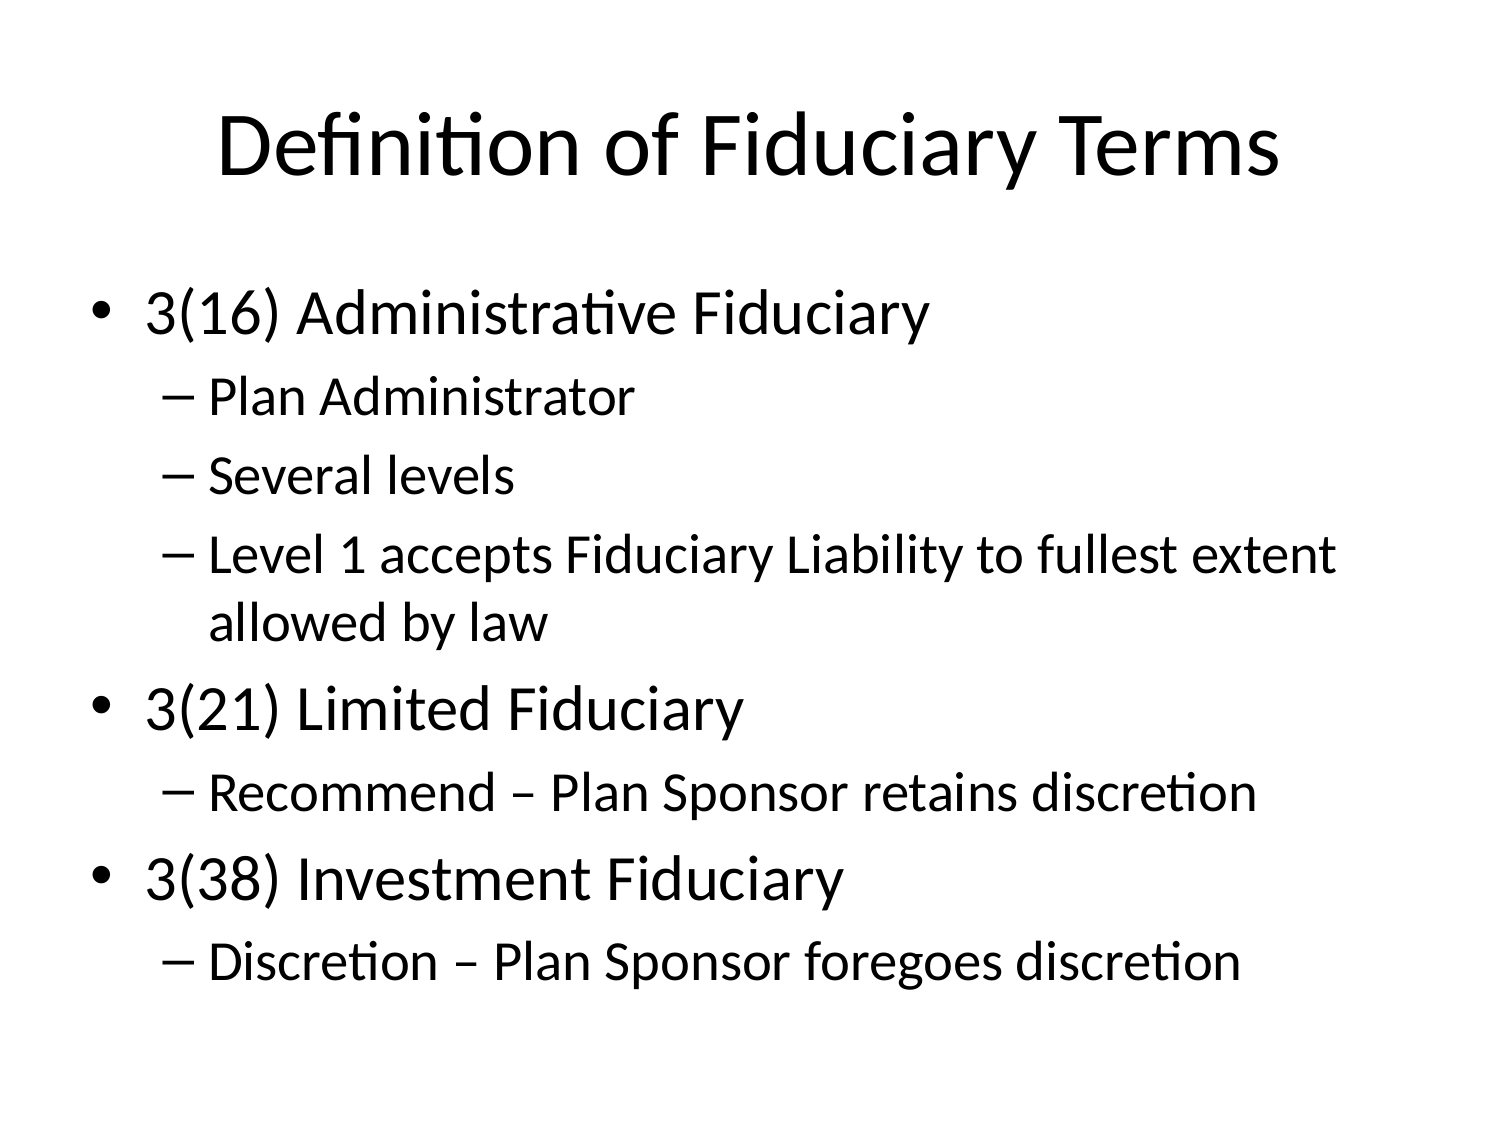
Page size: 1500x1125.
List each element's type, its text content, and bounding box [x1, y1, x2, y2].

list 3(16) Administrative Fiduciary Plan Administrator Several levels Level 1 accepts Fiduciary Liability to fullest extent allowed by law 3(21) Limited Fiduciary Recommend – Plan Sponsor retains discretion 3(38) Investment Fiduciary Discretion – Plan Sponsor foregoes discretion [75, 262, 1425, 1005]
title Definition of Fiduciary Terms [75, 45, 1425, 233]
